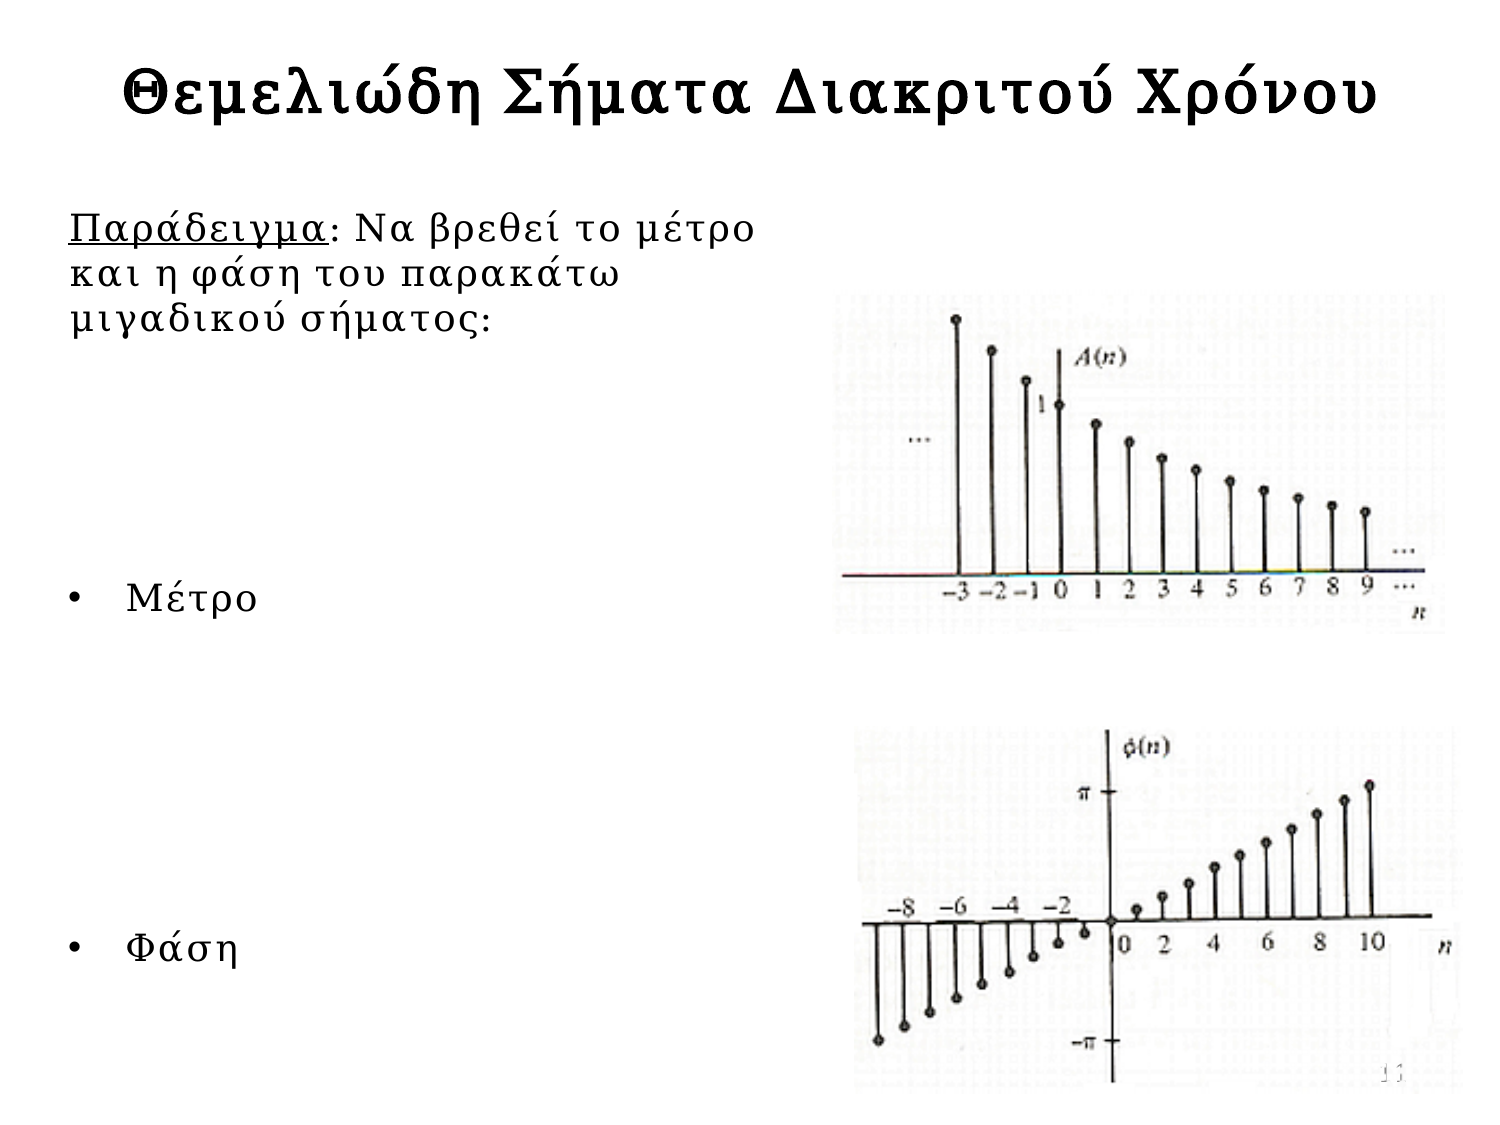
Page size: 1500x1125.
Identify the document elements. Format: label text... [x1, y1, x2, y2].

picture [832, 289, 1446, 634]
title Θεμελιώδη Σήματα Διακριτού Χρόνου [75, 19, 1425, 159]
picture [854, 725, 1463, 1095]
